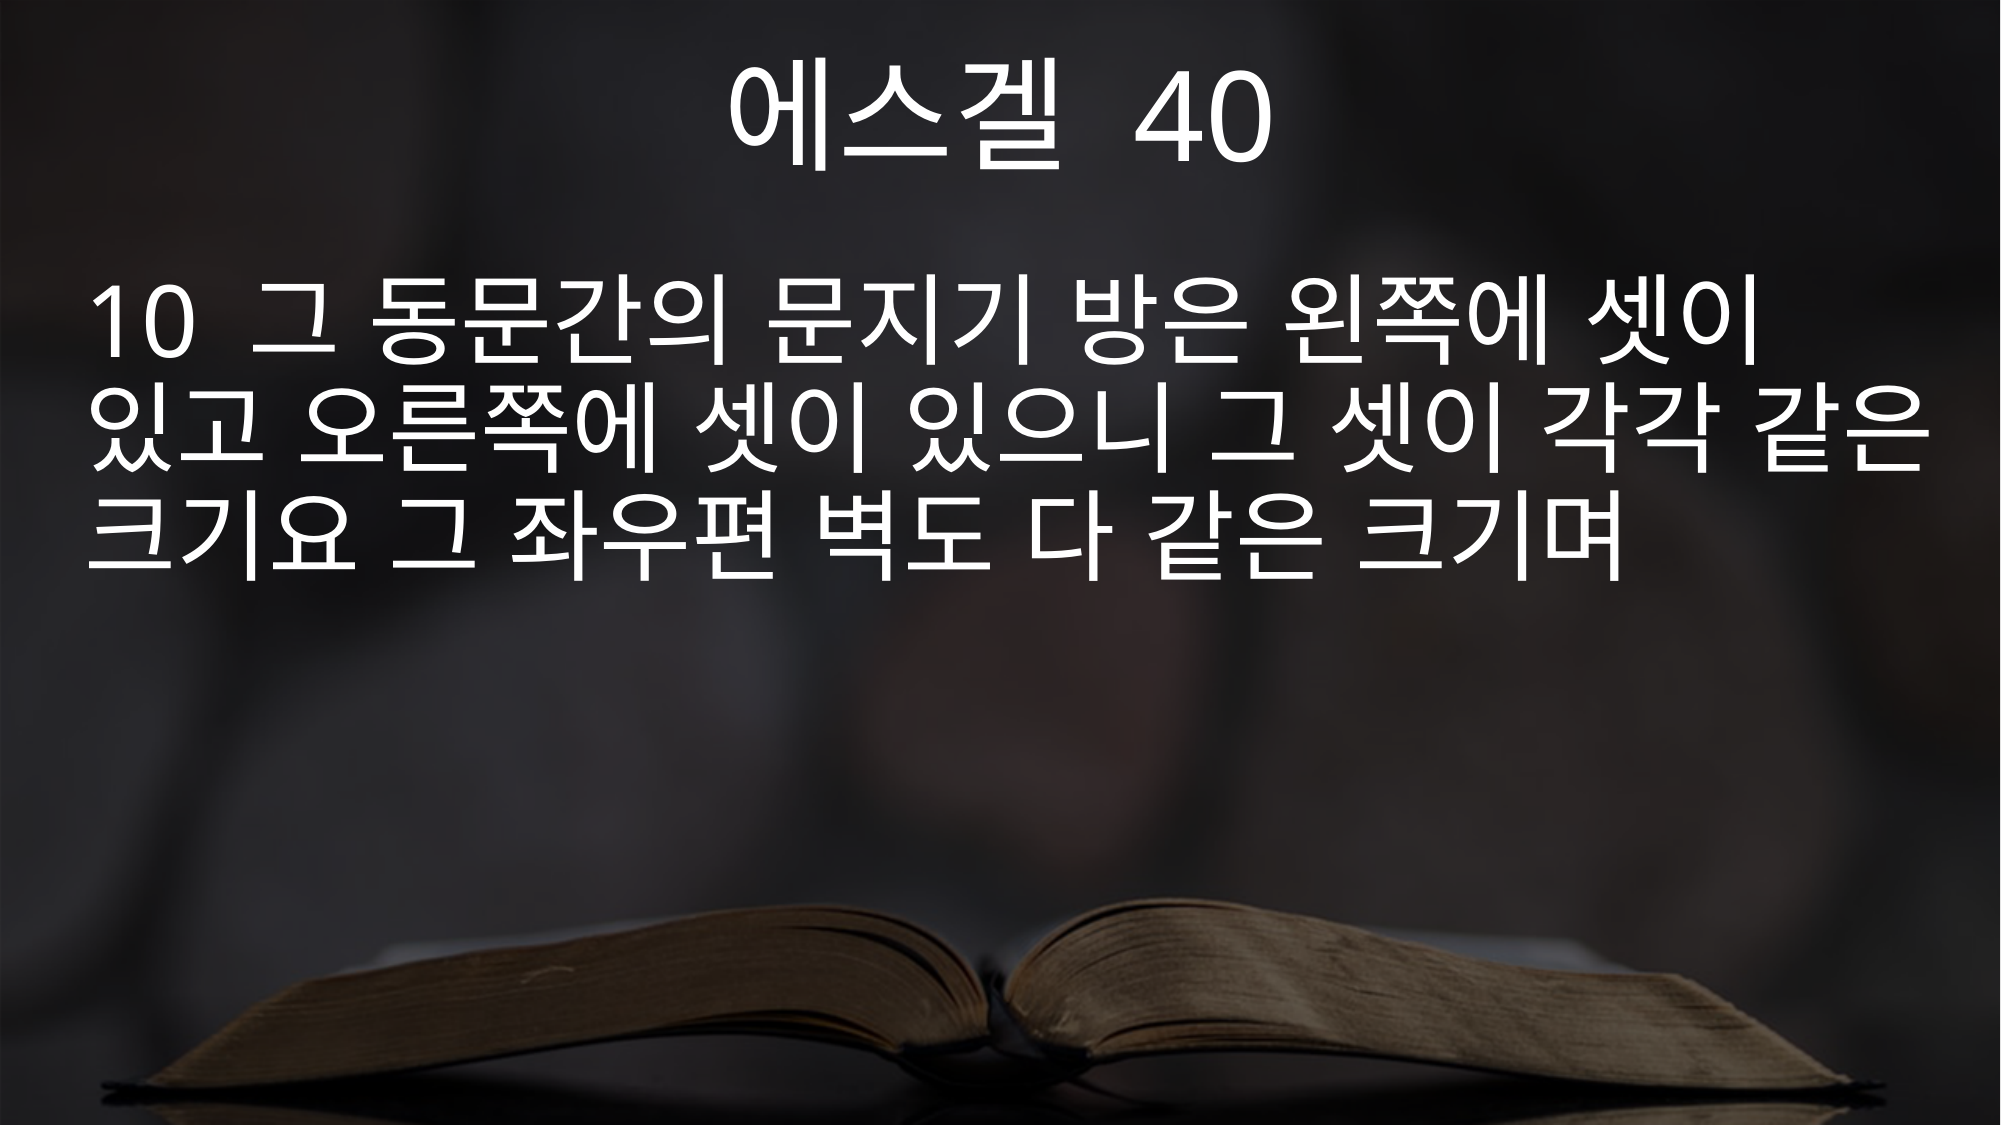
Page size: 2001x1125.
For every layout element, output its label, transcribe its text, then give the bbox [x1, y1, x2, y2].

list 10 그 동문간의 문지기 방은 왼쪽에 셋이 있고 오른쪽에 셋이 있으니 그 셋이 각각 같은 크기요 그 좌우편 벽도 다 같은 크기며 [69, 263, 1953, 423]
footer 에스겔 40 [0, 32, 2000, 192]
picture [0, 0, 2001, 1125]
